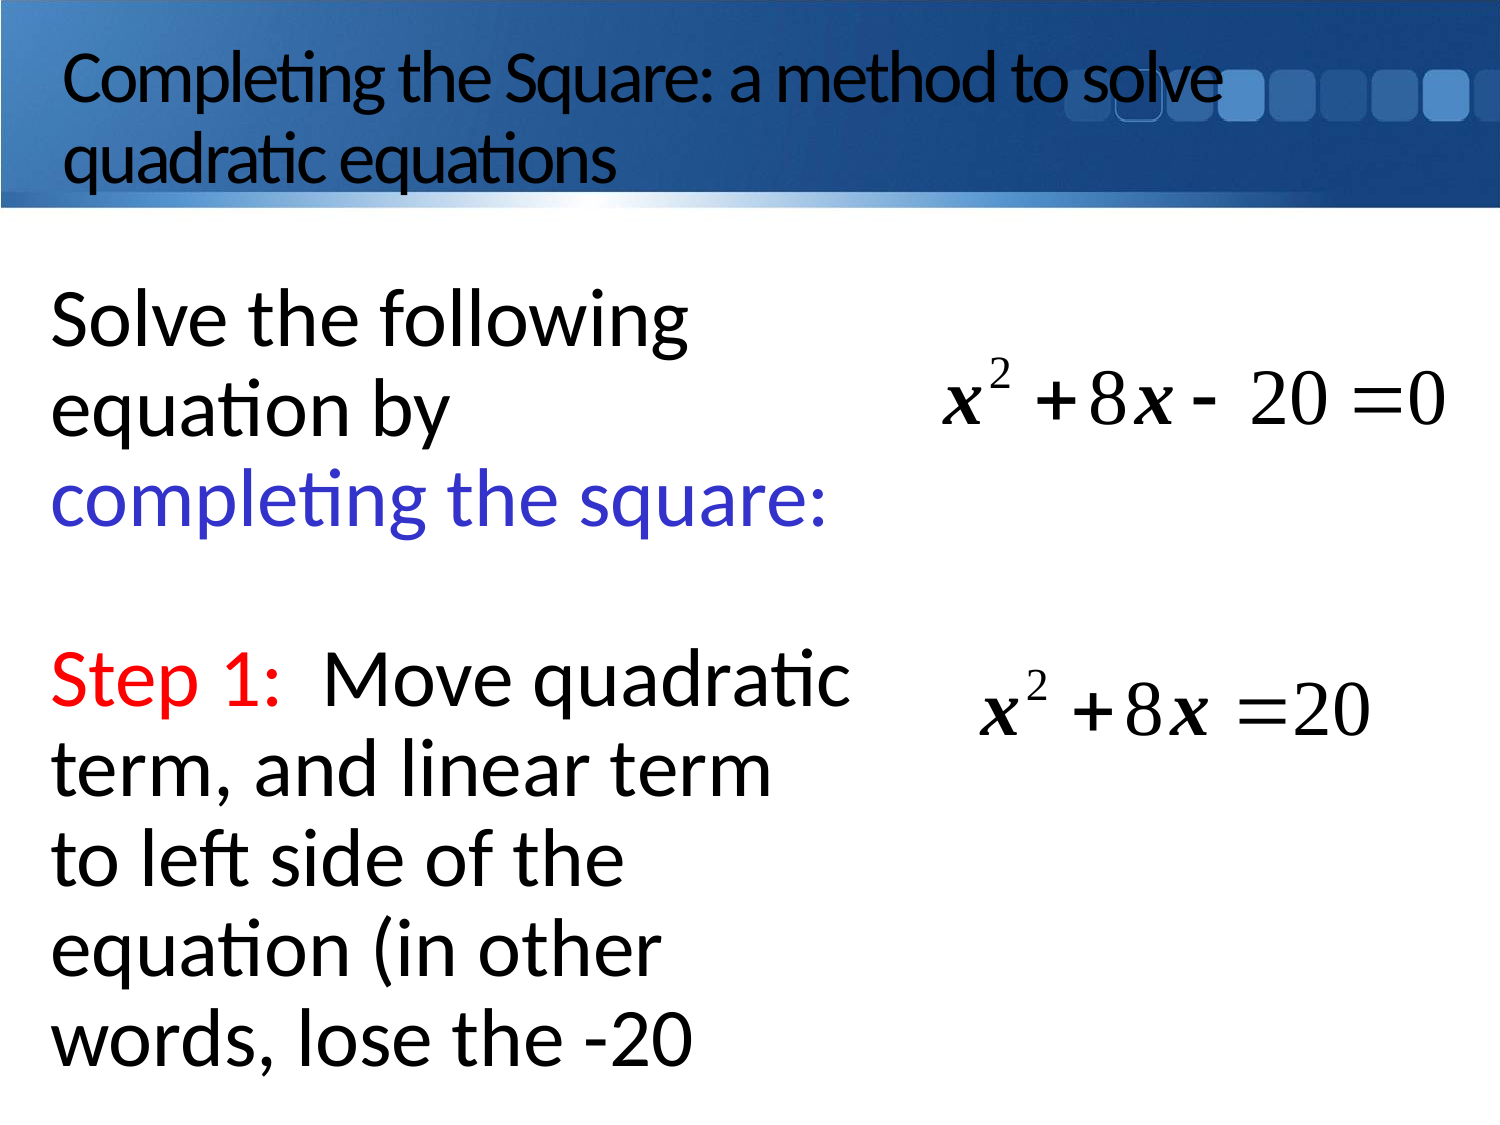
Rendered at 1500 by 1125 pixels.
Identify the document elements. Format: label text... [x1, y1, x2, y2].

picture [0, 0, 1500, 1125]
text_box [962, 649, 1386, 756]
list Solve the following equation by completing the square: Step 1: Move quadratic term, and linear term to left side of the equation (in other words, lose the -20 [50, 275, 863, 1093]
title Completing the Square: a method to solve quadratic equations [62, 37, 1438, 202]
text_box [924, 337, 1459, 445]
